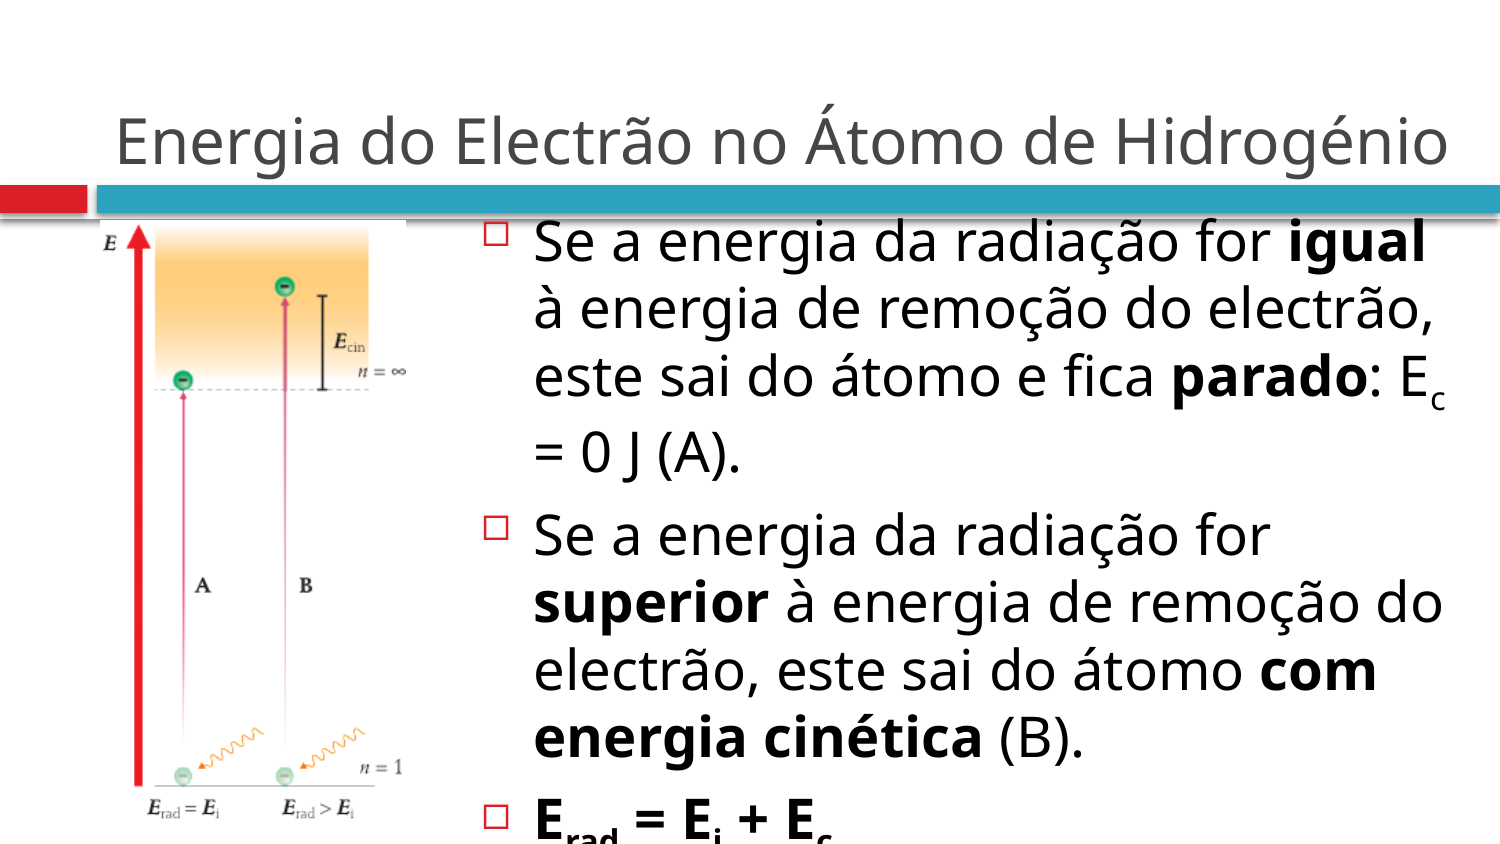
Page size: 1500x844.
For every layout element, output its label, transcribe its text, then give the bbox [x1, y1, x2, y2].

list Se a energia da radiação for igual à energia de remoção do electrão, este sai do átomo e fica parado: Ec = 0 J (A). Se a energia da radiação for superior à energia de remoção do electrão, este sai do átomo com energia cinética (B). Erad = Ei + Ec Erad = Efinal - Einicial [466, 197, 1472, 800]
picture [99, 219, 406, 824]
title Energia do Electrão no Átomo de Hidrogénio [99, 19, 1483, 185]
